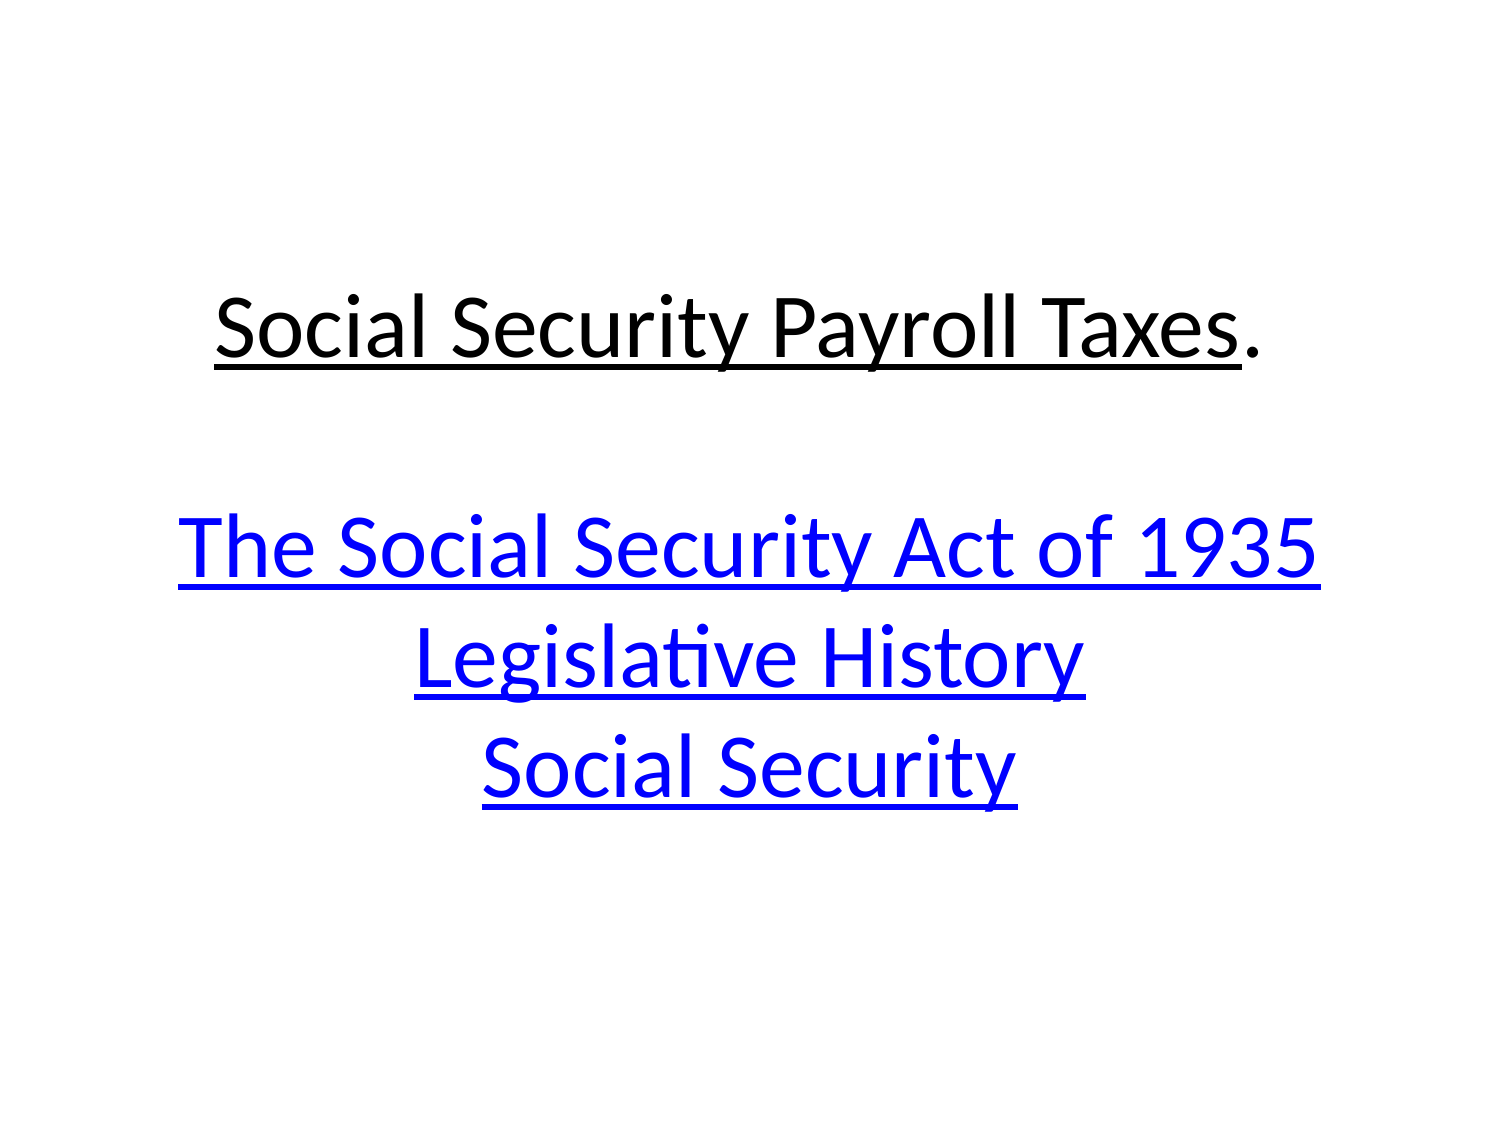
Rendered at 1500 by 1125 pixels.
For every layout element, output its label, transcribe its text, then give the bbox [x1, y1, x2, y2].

title Social Security Payroll Taxes. The Social Security Act of 1935 Legislative History Social Security [74, 44, 1426, 1038]
